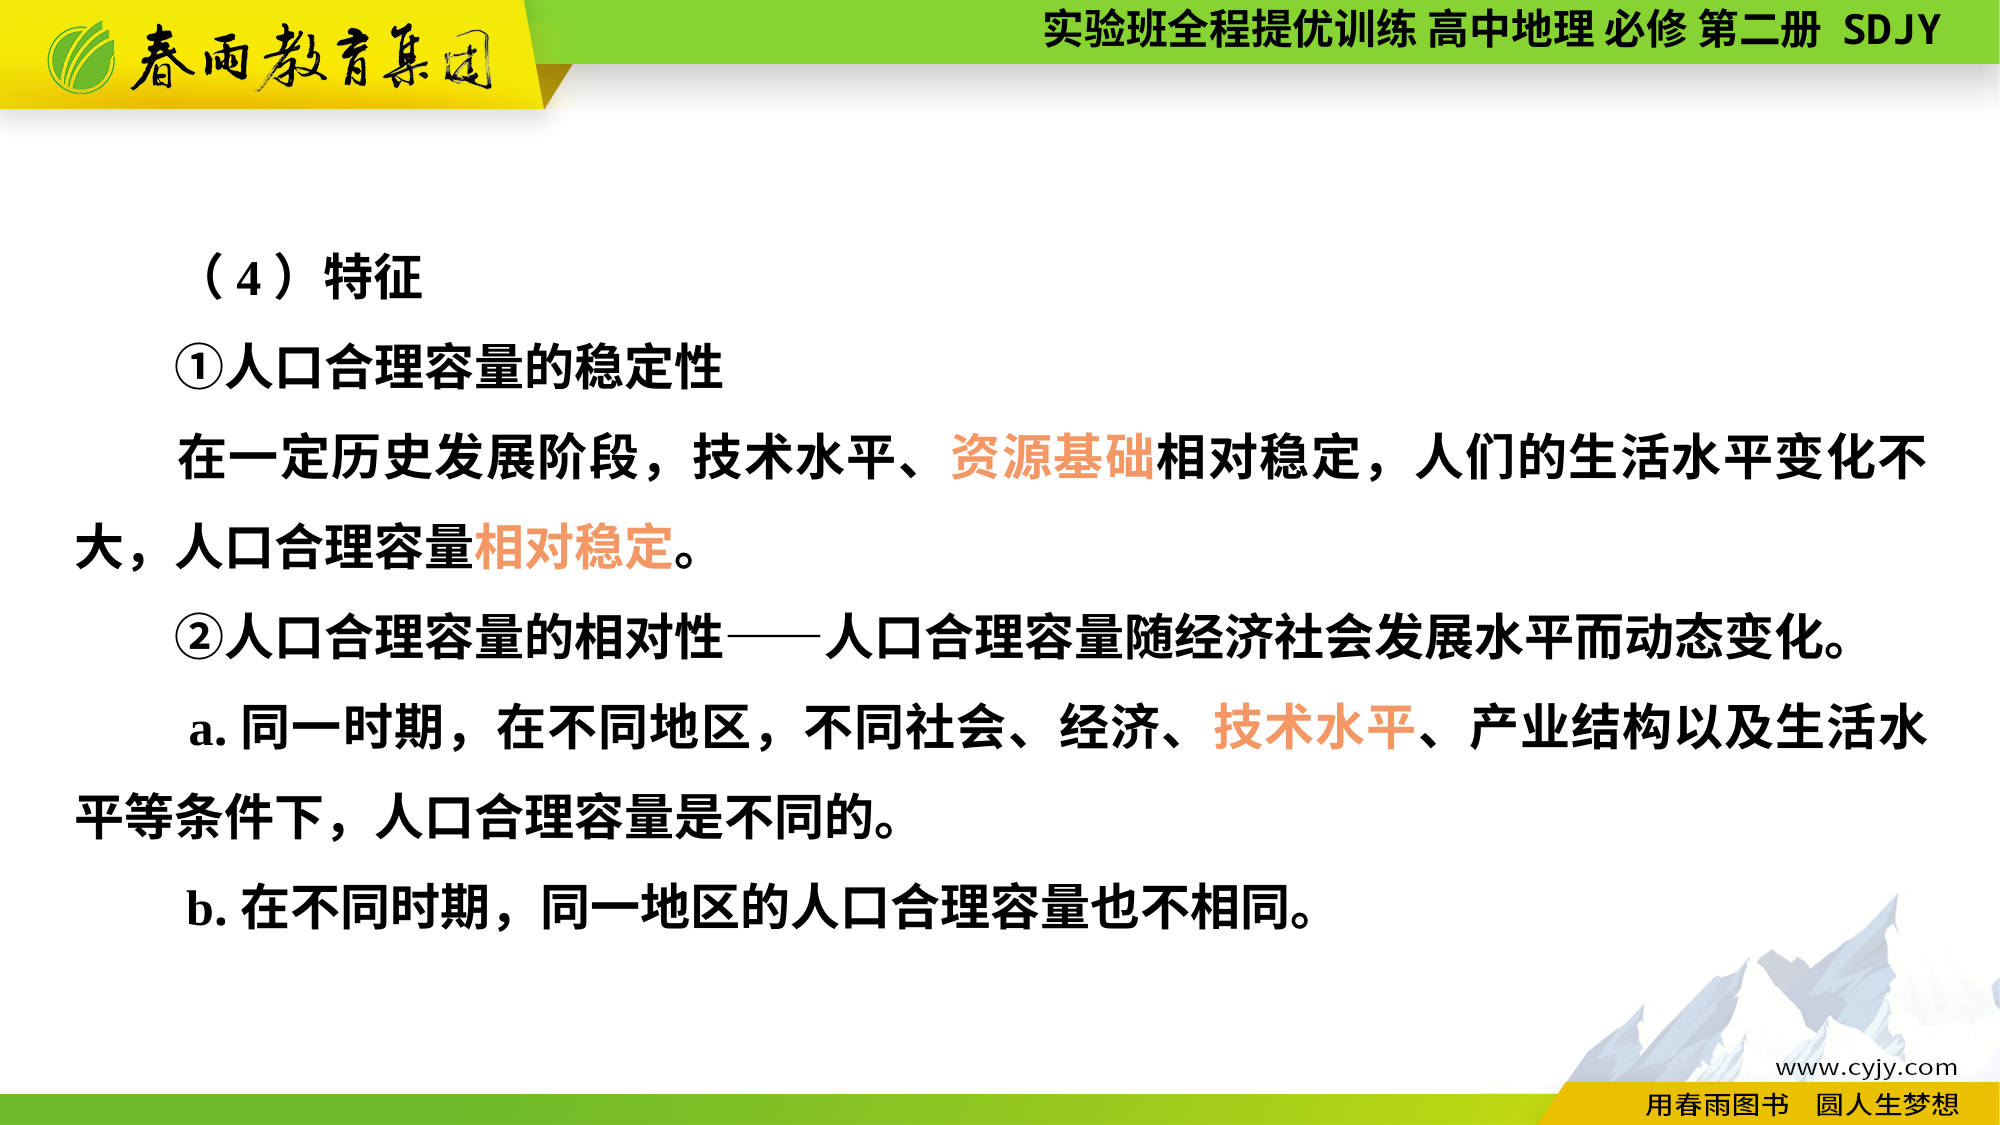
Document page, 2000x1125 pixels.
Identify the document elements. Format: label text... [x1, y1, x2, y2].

list （4）特征 ①人口合理容量的稳定性 在一定历史发展阶段，技术水平、资源基础相对稳定，人们的生活水平变化不大，人口合理容量相对稳定。 ②人口合理容量的相对性——人口合理容量随经济社会发展水平而动态变化。 a.同一时期，在不同地区，不同社会、经济、技术水平、产业结构以及生活水平等条件下，人口合理容量是不同的。 b.在不同时期，同一地区的人口合理容量也不相同。 [59, 208, 1944, 939]
picture [0, 0, 2000, 1125]
